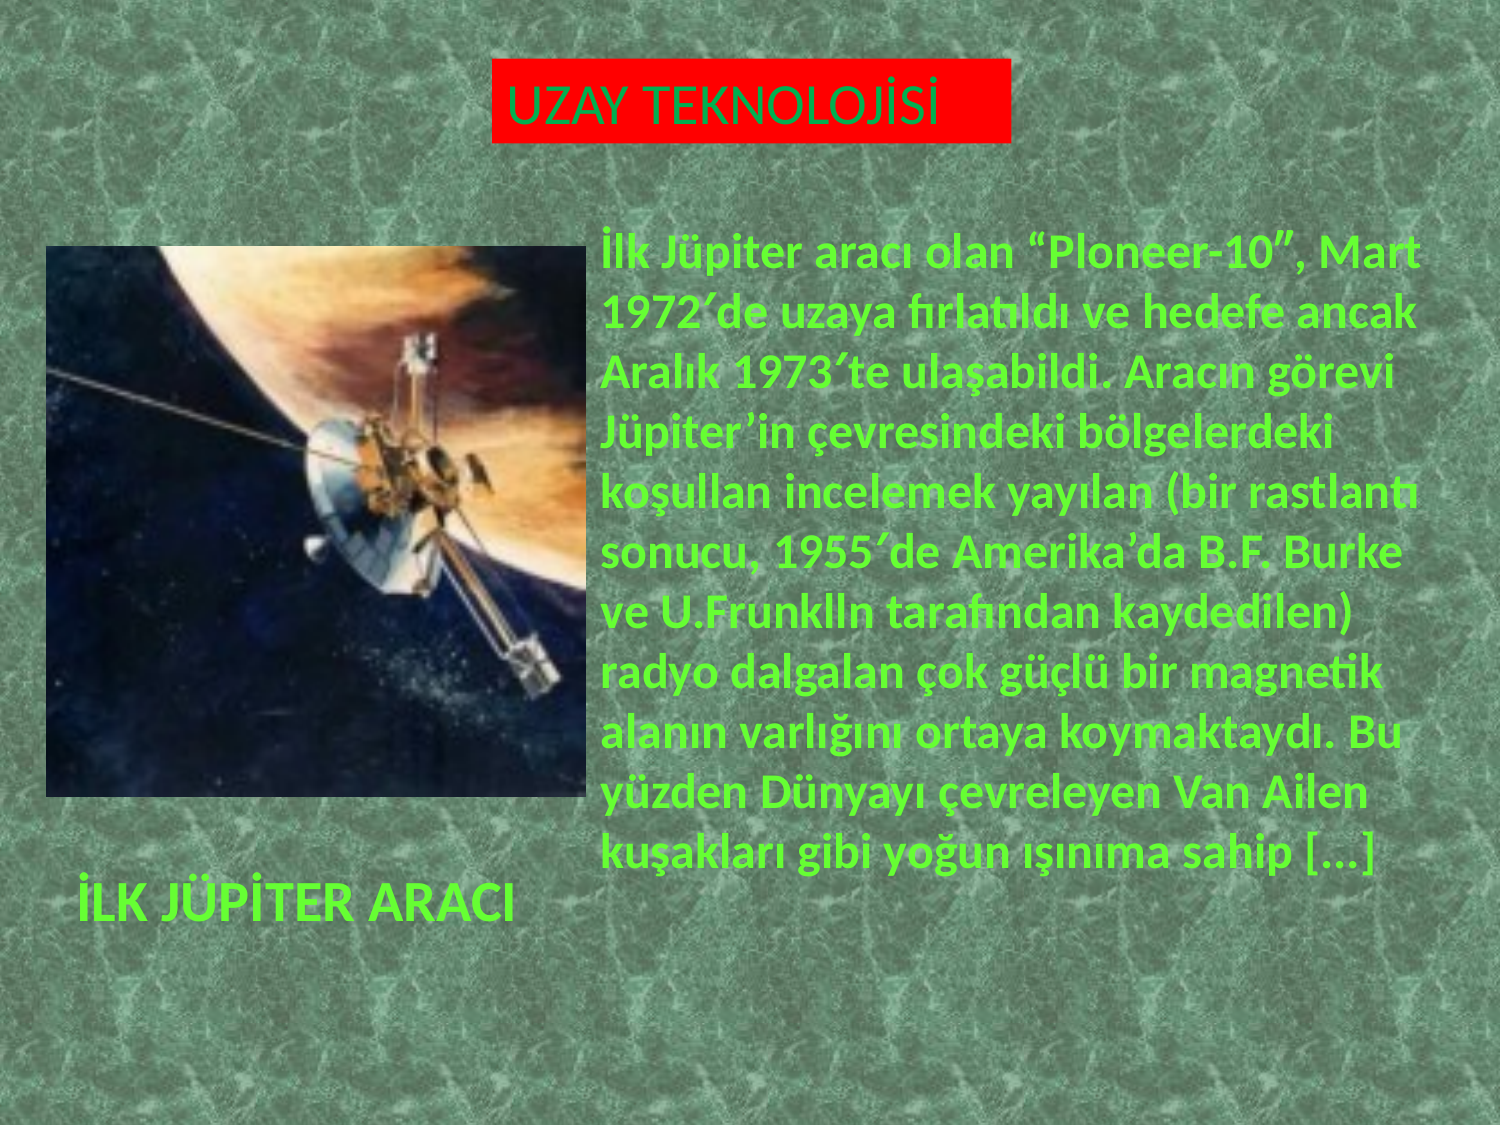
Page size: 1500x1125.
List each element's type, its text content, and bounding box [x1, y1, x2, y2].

picture [46, 245, 587, 798]
text_box İLK JÜPİTER ARACI [61, 855, 533, 941]
text_box UZAY TEKNOLOJİSİ [492, 58, 1012, 144]
text_box İlk Jüpiter aracı olan “Ploneer-10″, Mart 1972′de uzaya fırlatıldı ve hedefe ancak Aralık 1973′te ulaşabildi. Aracın görevi Jüpiter’in çevresindeki bölgelerdeki koşullan incelemek yayılan (bir rastlantı sonucu, 1955′de Amerika’da B.F. Burke ve U.Frunklln tarafından kaydedilen) radyo dalgalan çok güçlü bir magnetik alanın varlığını ortaya koymaktaydı. Bu yüzden Dünyayı çevreleyen Van Ailen kuşakları gibi yoğun ışınıma sahip [...] [585, 210, 1442, 886]
